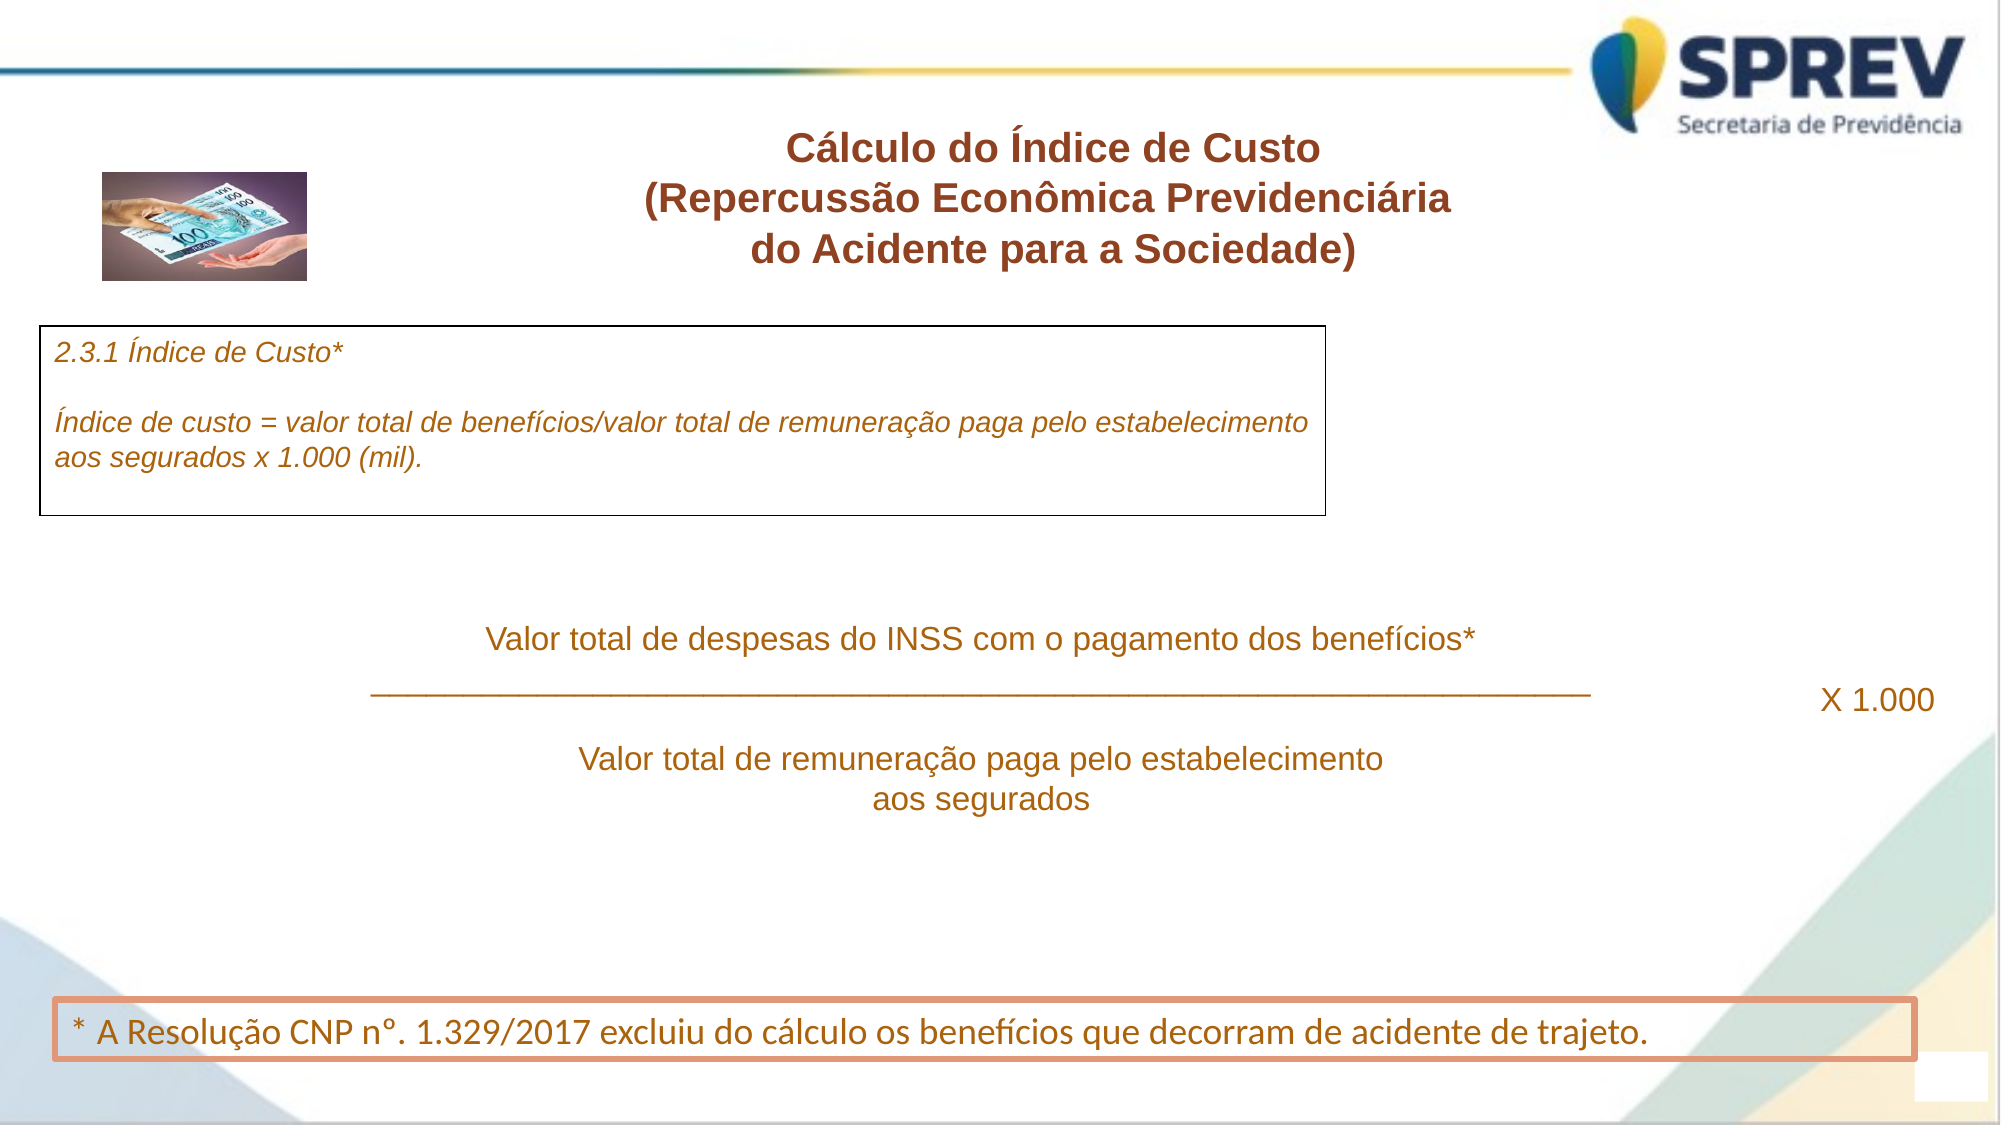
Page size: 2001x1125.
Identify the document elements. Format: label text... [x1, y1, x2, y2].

text_box Cálculo do Índice de Custo (Repercussão Econômica Previdenciária do Acidente para a Sociedade) [198, 113, 1909, 279]
text_box X 1.000 [1805, 670, 1951, 725]
text_box * A Resolução CNP nº. 1.329/2017 excluiu do cálculo os benefícios que decorram de acidente de trajeto. [54, 999, 1915, 1060]
text_box 2.3.1 Índice de Custo* Índice de custo = valor total de benefícios/valor total de remuneração paga pelo estabelecimento aos segurados x 1.000 (mil). [39, 326, 1326, 516]
text_box Valor total de despesas do INSS com o pagamento dos benefícios* __________________________________________________________________ Valor total de remuneração paga pelo estabelecimento aos segurados [356, 609, 1607, 824]
picture [0, 0, 2001, 1125]
text_box [1914, 1051, 1989, 1102]
